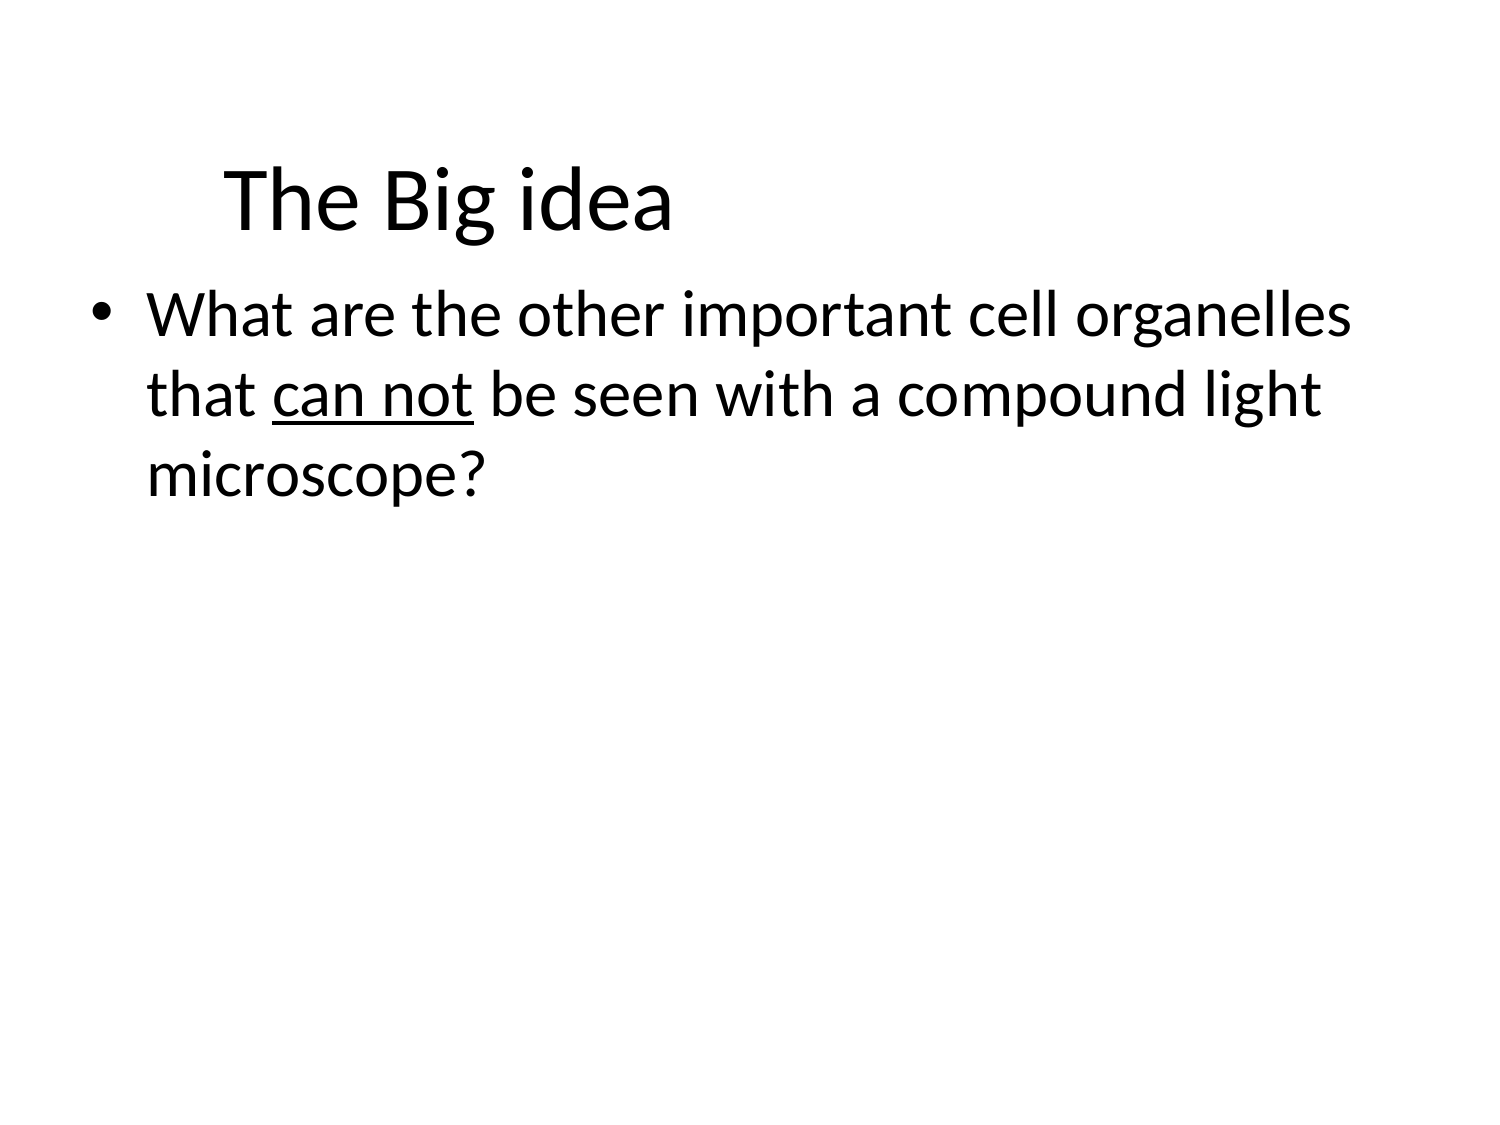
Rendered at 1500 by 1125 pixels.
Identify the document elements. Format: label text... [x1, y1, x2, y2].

title The Big idea [0, 99, 1125, 288]
list What are the other important cell organelles that can not be seen with a compound light microscope? [75, 262, 1425, 1005]
